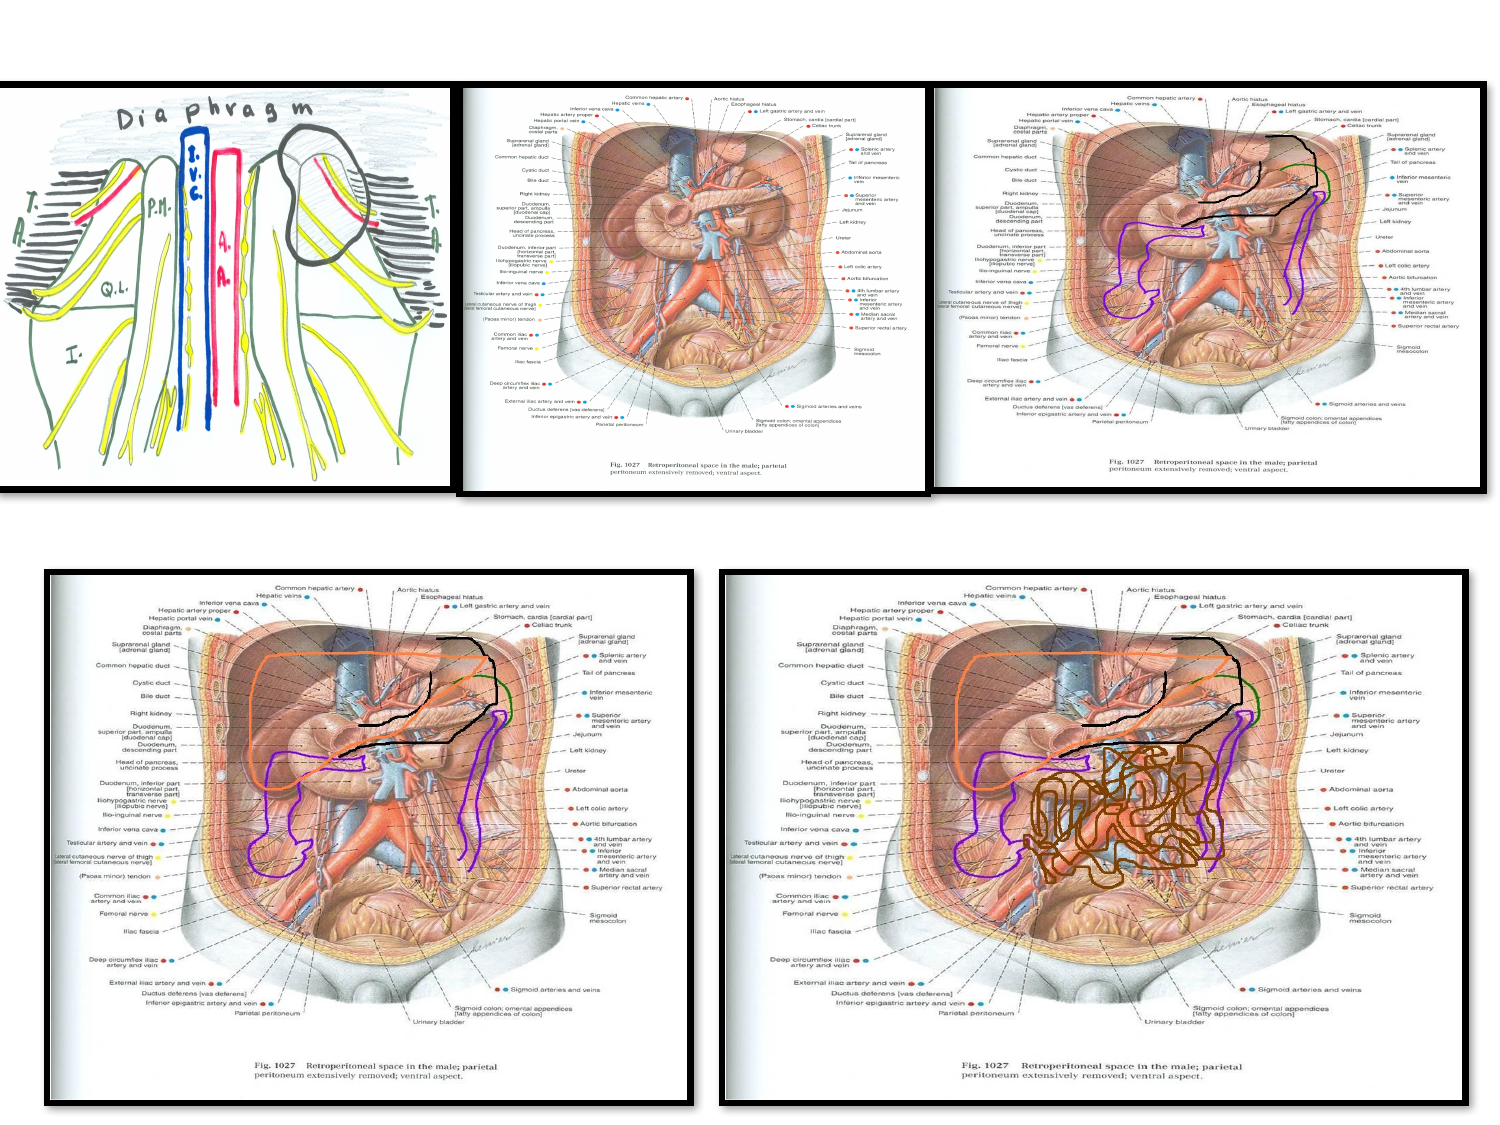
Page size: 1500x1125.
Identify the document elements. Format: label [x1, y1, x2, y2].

picture [0, 87, 451, 487]
picture [462, 87, 926, 492]
picture [933, 87, 1481, 488]
picture [49, 574, 688, 1101]
picture [724, 574, 1463, 1101]
